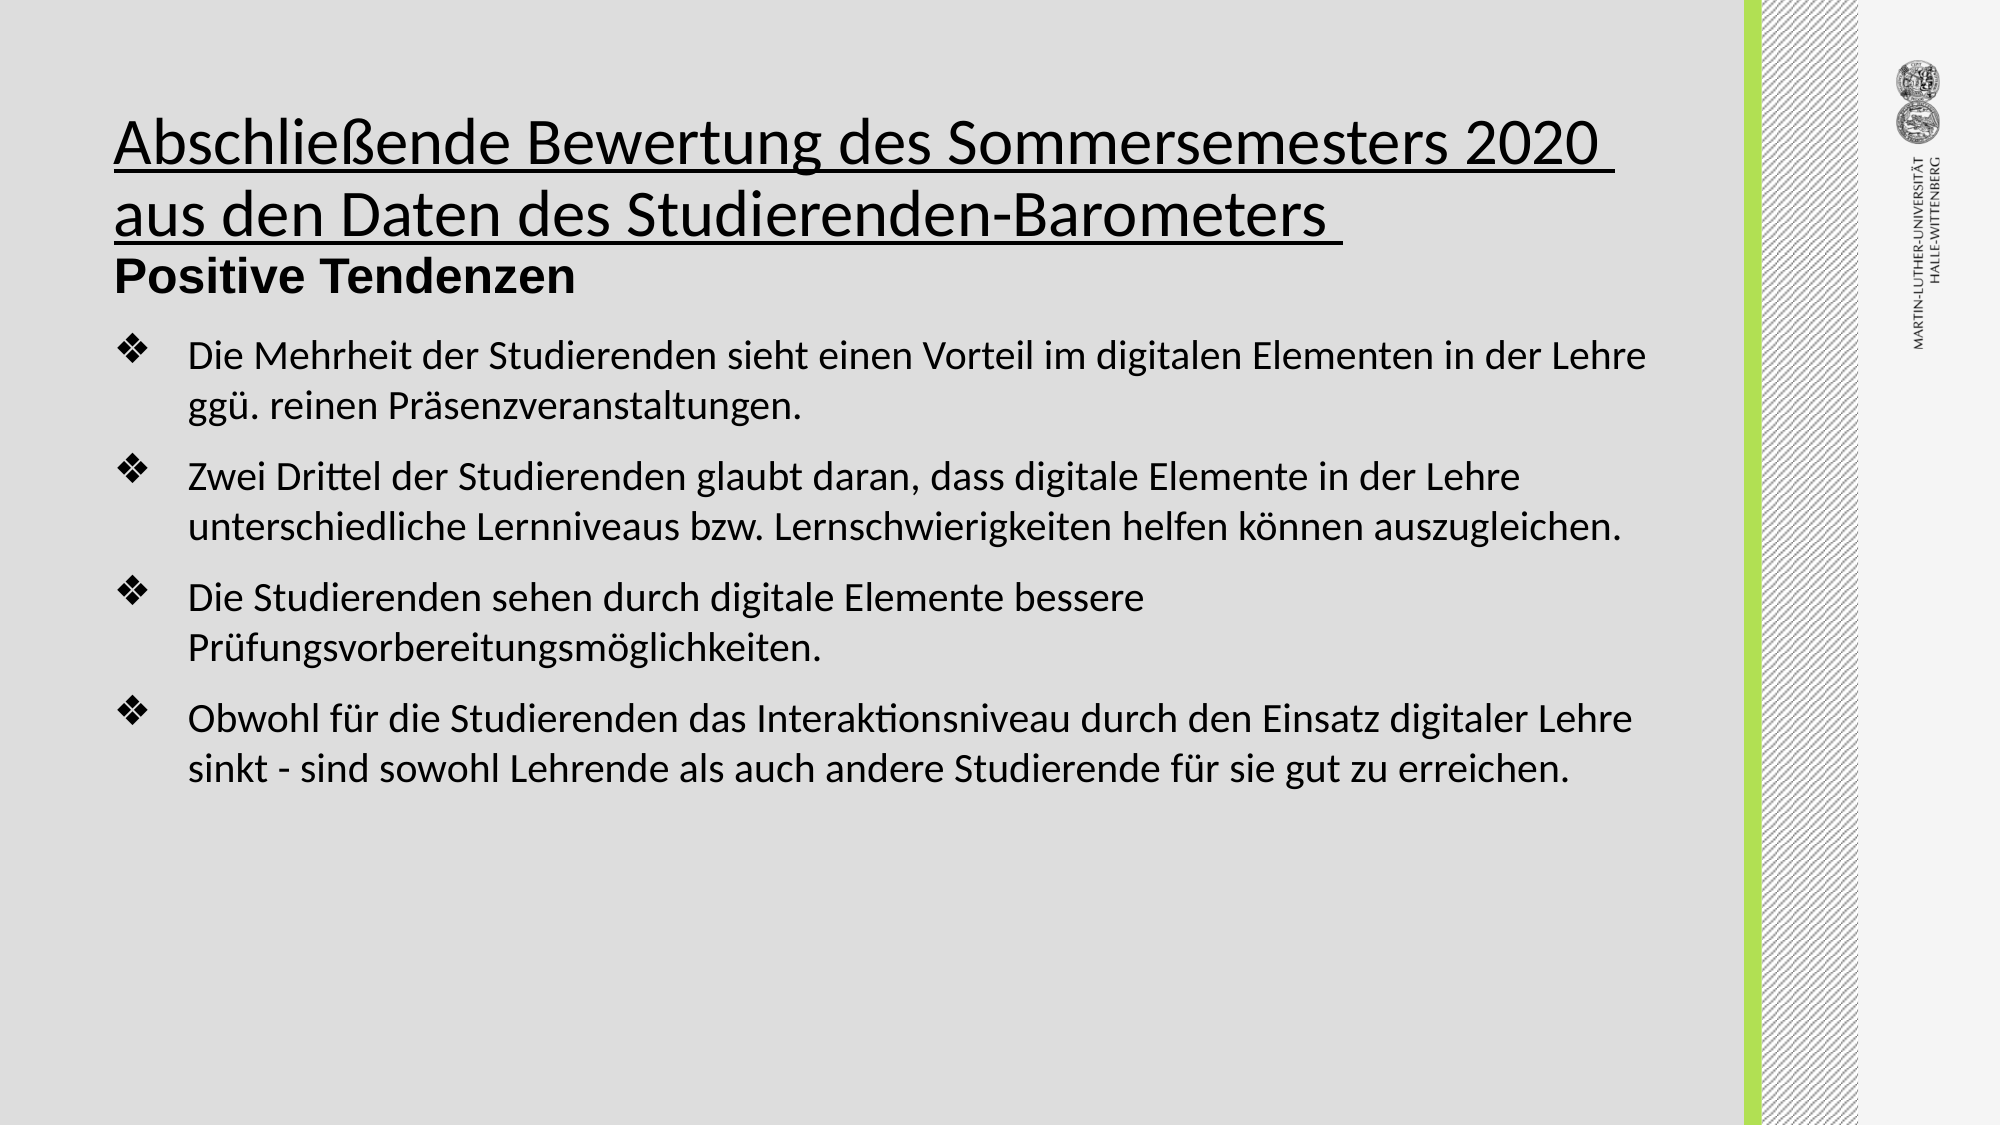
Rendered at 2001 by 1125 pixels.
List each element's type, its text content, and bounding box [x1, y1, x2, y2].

list Die Mehrheit der Studierenden sieht einen Vorteil im digitalen Elementen in der Lehre ggü. reinen Präsenzveranstaltungen. Zwei Drittel der Studierenden glaubt daran, dass digitale Elemente in der Lehre unterschiedliche Lernniveaus bzw. Lernschwierigkeiten helfen können auszugleichen. Die Studierenden sehen durch digitale Elemente bessere Prüfungsvorbereitungsmöglichkeiten. Obwohl für die Studierenden das Interaktionsniveau durch den Einsatz digitaler Lehre sinkt - sind sowohl Lehrende als auch andere Studierende für sie gut zu erreichen. [113, 327, 1709, 1125]
picture [1762, 0, 1859, 1125]
picture [1897, 61, 1939, 349]
title Abschließende Bewertung des Sommersemesters 2020 aus den Daten des Studierenden-Barometers Positive Tendenzen [113, 52, 1709, 306]
